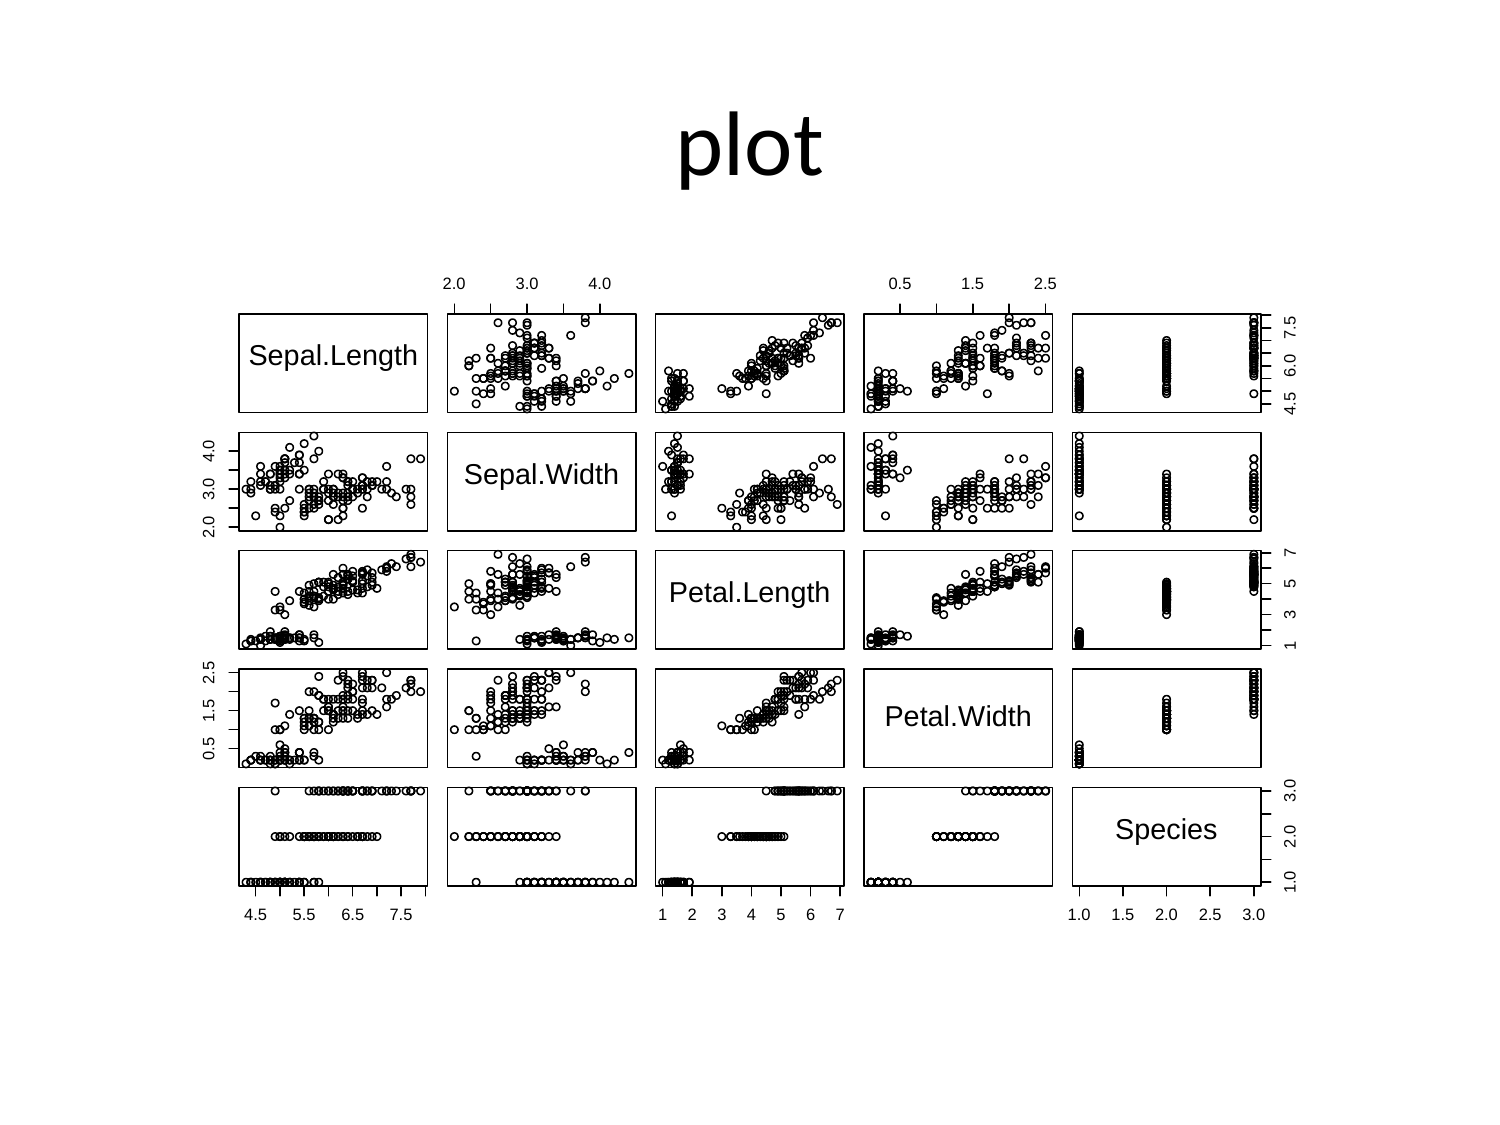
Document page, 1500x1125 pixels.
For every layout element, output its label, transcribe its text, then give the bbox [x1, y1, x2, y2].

title plot [75, 45, 1425, 233]
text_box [149, 224, 1351, 976]
